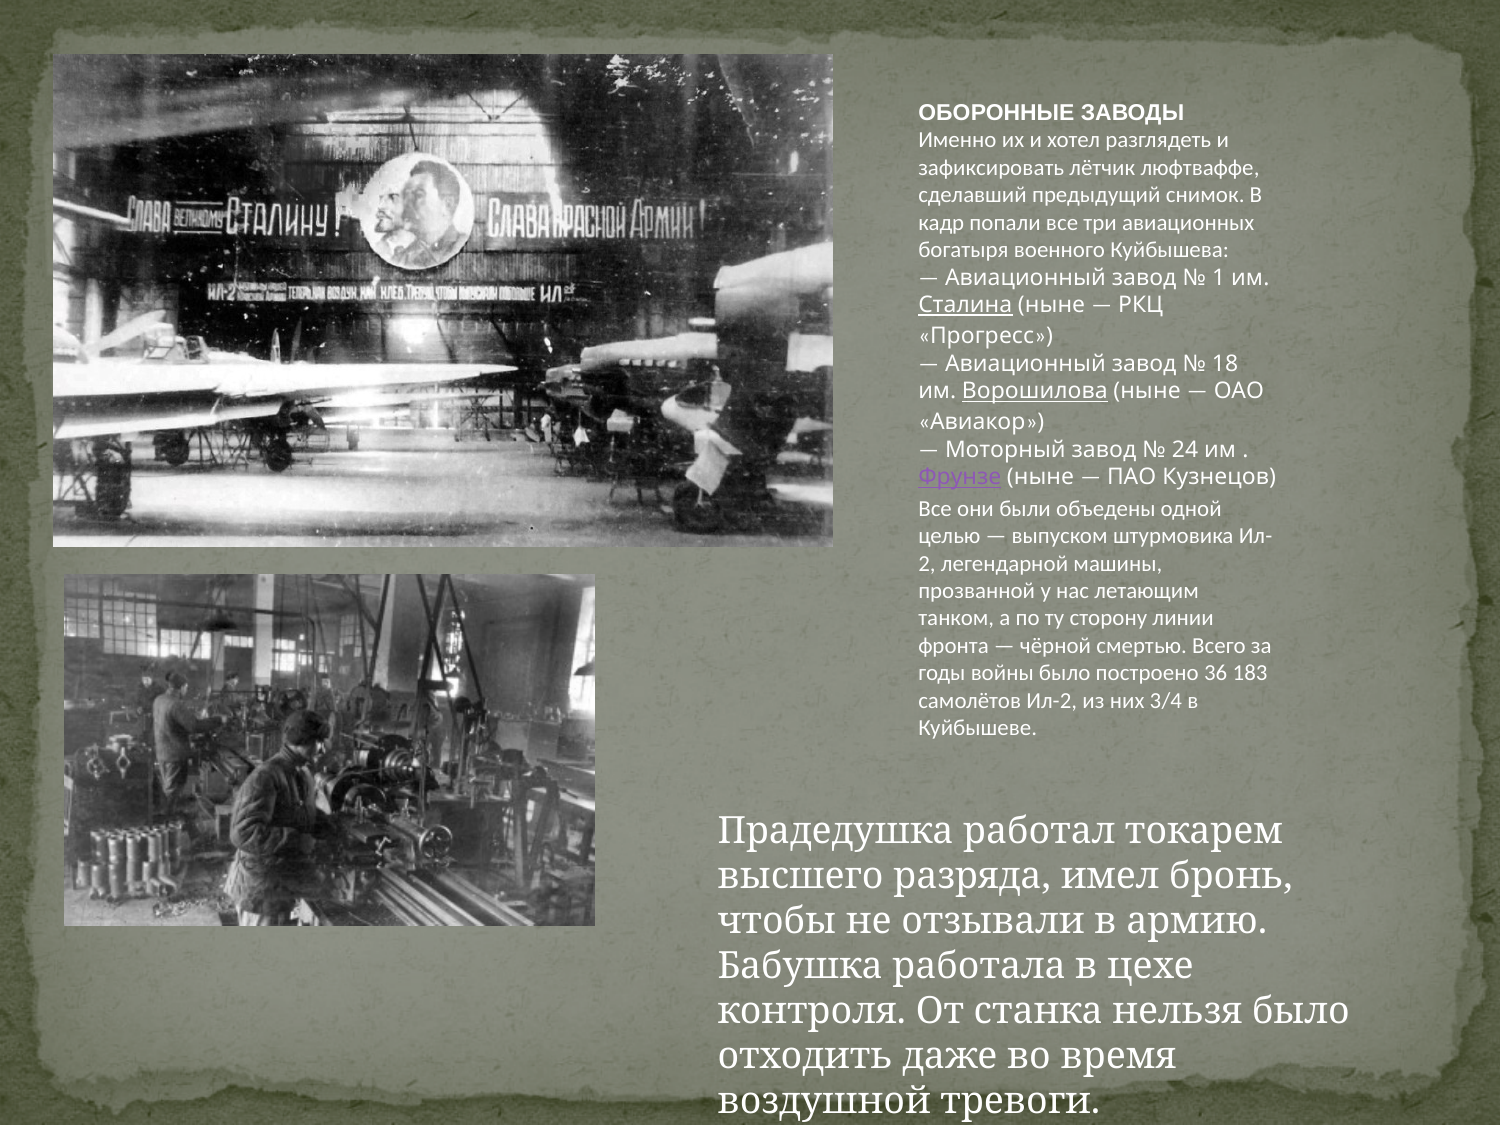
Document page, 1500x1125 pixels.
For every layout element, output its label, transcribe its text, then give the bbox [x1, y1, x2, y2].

text_box Прадедушка работал токарем высшего разряда, имел бронь, чтобы не отзывали в армию. Бабушка работала в цехе контроля. От станка нельзя было отходить даже во время воздушной тревоги. [702, 798, 1400, 1125]
picture [53, 54, 833, 547]
picture [64, 574, 595, 926]
text_box ОБОРОННЫЕ ЗАВОДЫ Именно их и хотел разглядеть и зафиксировать лётчик люфтваффе, сделавший предыдущий снимок. В кадр попали все три авиационных богатыря военного Куйбышева: — Авиационный завод № 1 им. Сталина (ныне — РКЦ «Прогресс») — Авиационный завод № 18 им. Ворошилова (ныне — ОАО «Авиакор») — Моторный завод № 24 им . Фрунзе (ныне — ПАО Кузнецов) Все они были объедены одной целью — выпуском штурмовика Ил-2, легендарной машины, прозванной у нас летающим танком, а по ту сторону линии фронта — чёрной смертью. Всего за годы войны было построено 36 183 самолётов Ил-2, из них 3/4 в Куйбышеве. [903, 90, 1294, 793]
